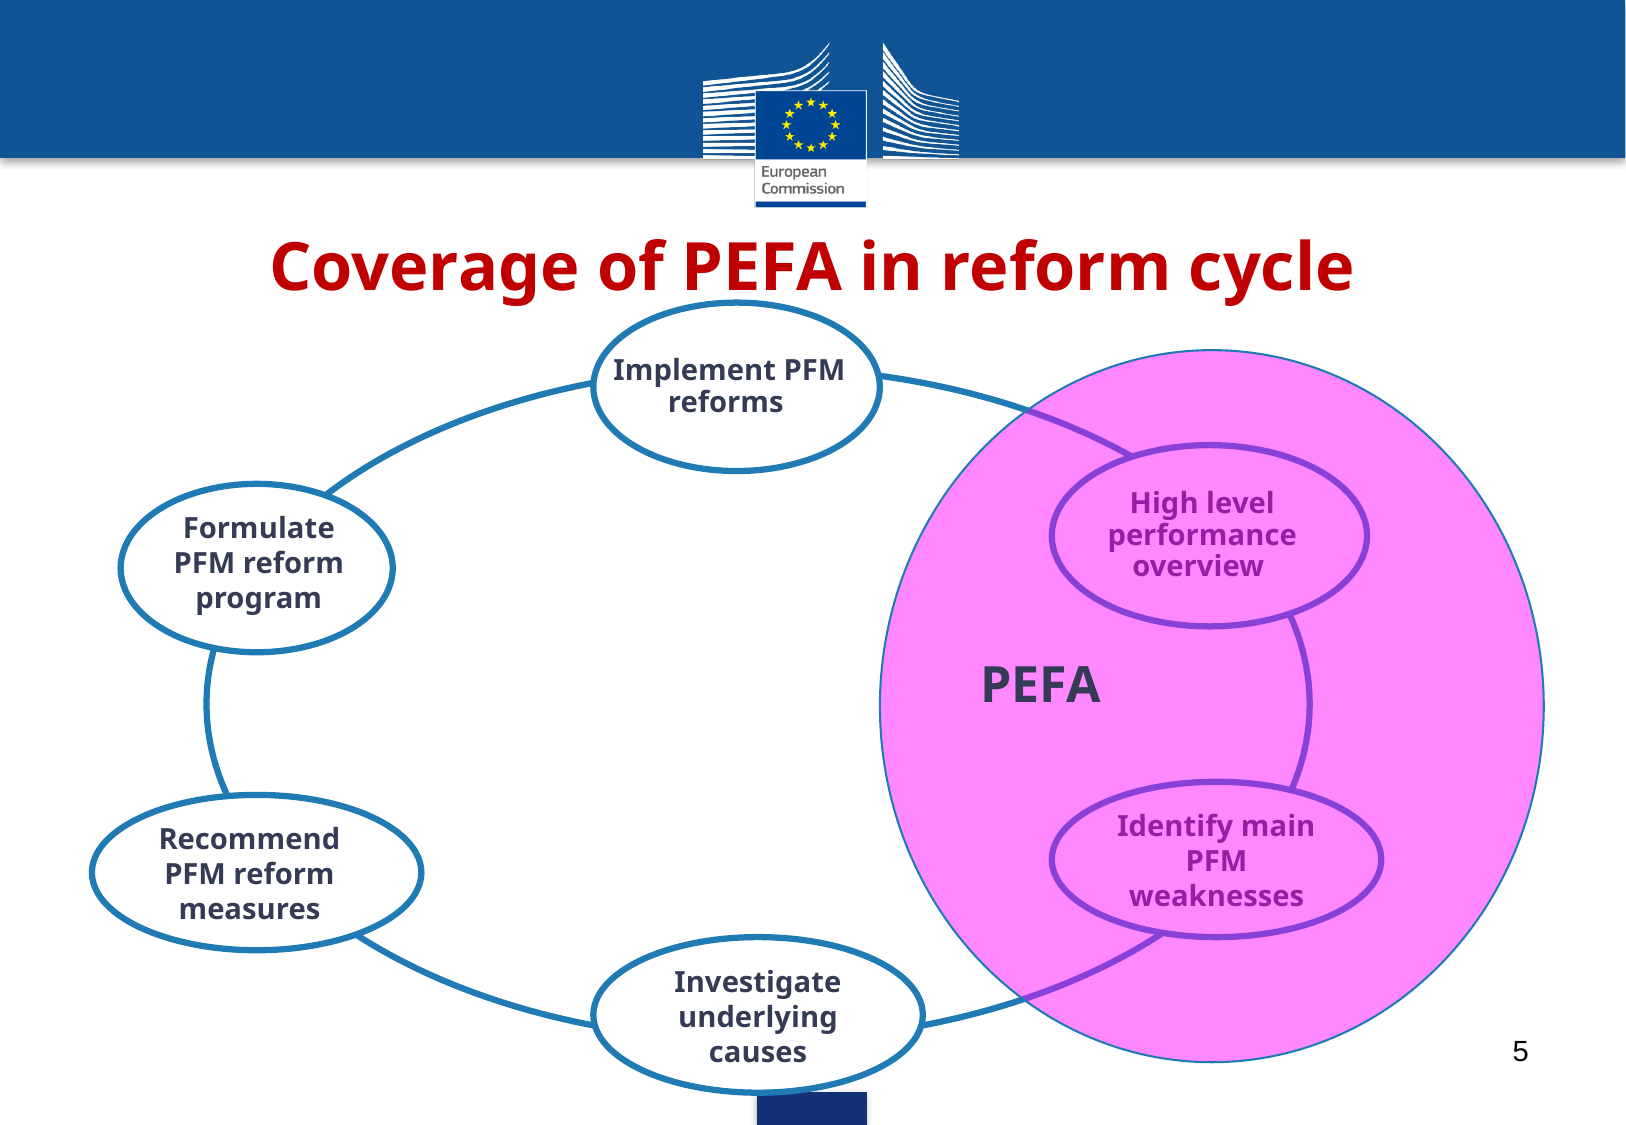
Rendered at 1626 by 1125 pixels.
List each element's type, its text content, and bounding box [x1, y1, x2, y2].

picture [703, 42, 959, 194]
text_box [91, 302, 1544, 1093]
title Coverage of PEFA in reform cycle [0, 194, 1625, 332]
